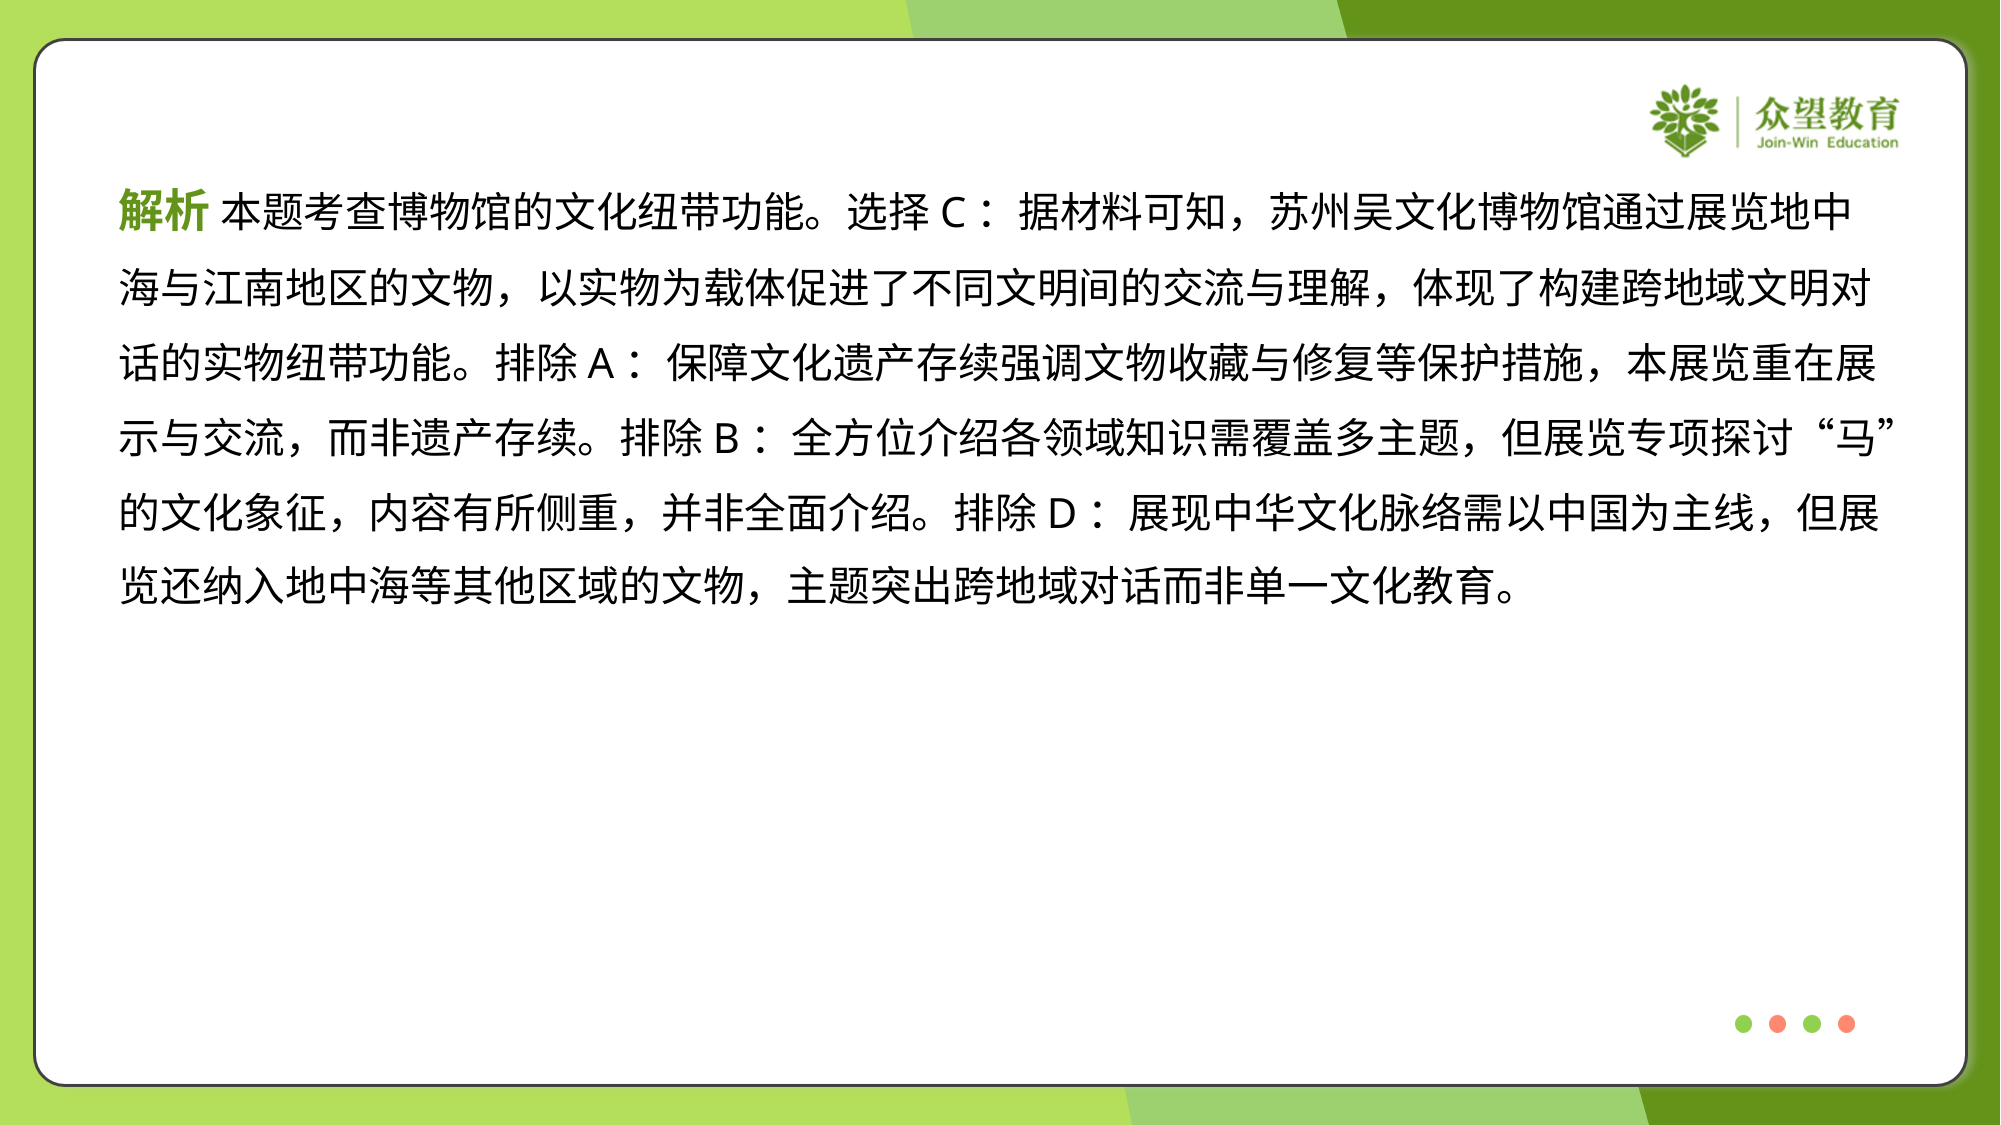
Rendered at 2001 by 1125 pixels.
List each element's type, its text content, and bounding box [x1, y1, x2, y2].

picture [0, 0, 2000, 1125]
text_box 解析 本题考查博物馆的文化纽带功能。选择C：据材料可知，苏州吴文化博物馆通过展览地中 海与江南地区的文物，以实物为载体促进了不同文明间的交流与理解，体现了构建跨地域文明对 话的实物纽带功能。排除A：保障文化遗产存续强调文物收藏与修复等保护措施，本展览重在展 示与交流，而非遗产存续。排除B：全方位介绍各领域知识需覆盖多主题，但展览专项探讨“马” 的文化象征，内容有所侧重，并非全面介绍。排除D：展现中华文化脉络需以中国为主线，但展 览还纳入地中海等其他区域的文物，主题突出跨地域对话而非单一文化教育。 [118, 159, 1883, 602]
